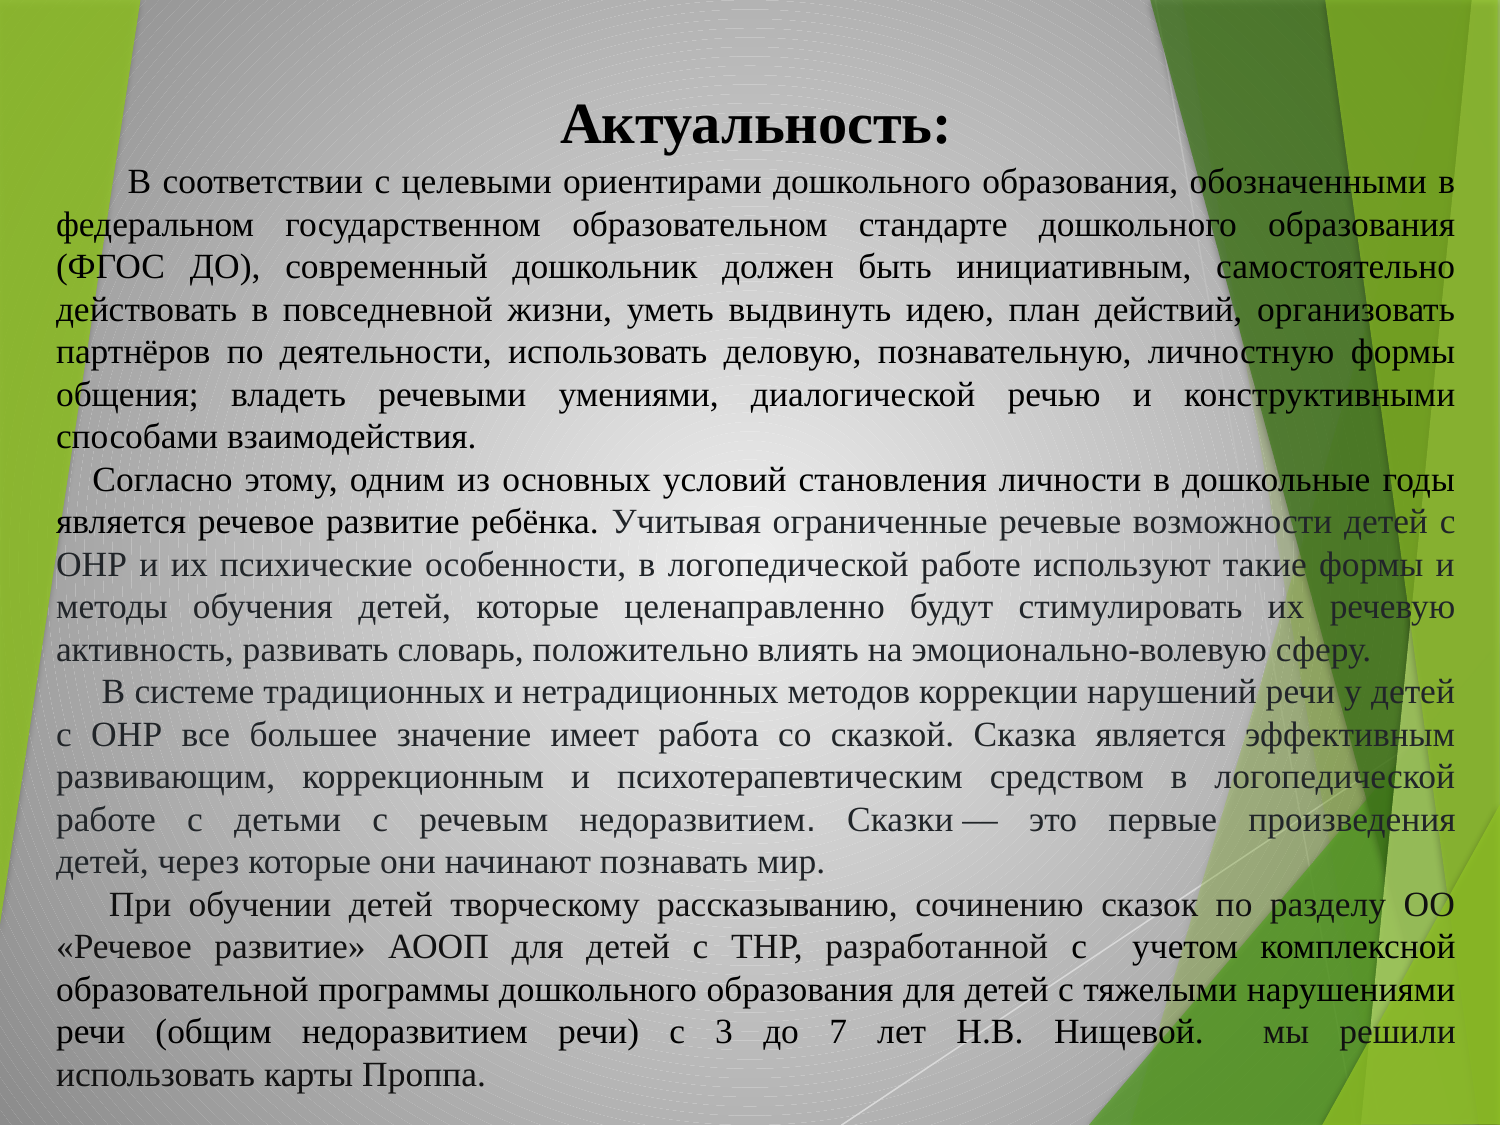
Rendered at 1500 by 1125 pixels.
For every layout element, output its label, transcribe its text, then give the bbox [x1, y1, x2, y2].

text_box Актуальность: В соответствии с целевыми ориентирами дошкольного образования, обозначенными в федеральном государственном образовательном стандарте дошкольного образования (ФГОС ДО), современный дошкольник должен быть инициативным, самостоятельно действовать в повседневной жизни, уметь выдвинуть идею, план действий, организовать партнёров по деятельности, использовать деловую, познавательную, личностную формы общения; владеть речевыми умениями, диалогической речью и конструктивными способами взаимодействия. Согласно этому, одним из основных условий становления личности в дошкольные годы является речевое развитие ребёнка. Учитывая ограниченные речевые возможности детей с ОНР и их психические особенности, в логопедической работе используют такие формы и методы обучения детей, которые целенаправленно будут стимулировать их речевую активность, развивать словарь, положительно влиять на эмоционально-волевую сферу. В системе традиционных и нетрадиционных методов коррекции нарушений речи у детей с ОНР все большее значение имеет работа со сказкой. Сказка является эффективным развивающим, коррекционным и психотерапевтическим средством в логопедической работе с детьми с речевым недоразвитием. Сказки — это первые произведения детей, через которые они начинают познавать мир. При обучении детей творческому рассказыванию, сочинению сказок по разделу ОО «Речевое развитие» АООП для детей с ТНР, разработанной с учетом комплексной образовательной программы дошкольного образования для детей с тяжелыми нарушениями речи (общим недоразвитием речи) с 3 до 7 лет Н.В. Нищевой. мы решили использовать карты Проппа. [41, 78, 1471, 1125]
text_box [135, 54, 1447, 78]
